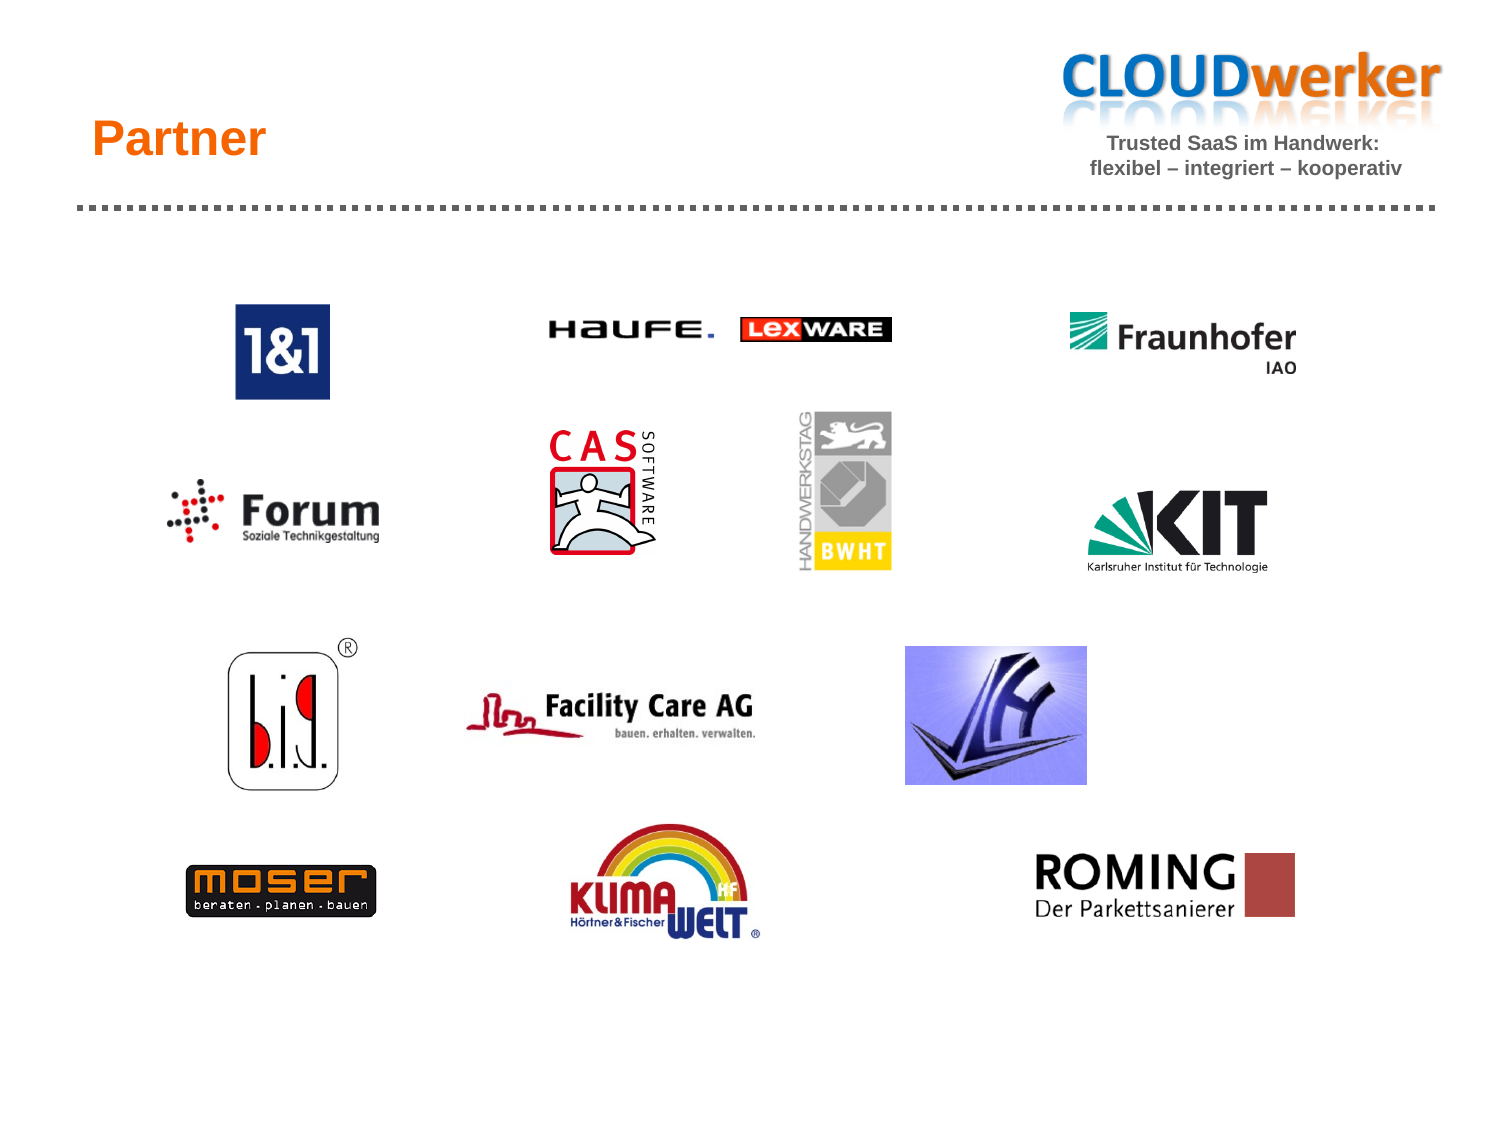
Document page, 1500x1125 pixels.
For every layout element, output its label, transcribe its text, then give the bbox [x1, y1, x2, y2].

picture [905, 645, 1087, 785]
picture [550, 429, 657, 555]
picture [167, 479, 380, 543]
picture [206, 636, 359, 793]
picture [1086, 490, 1268, 574]
title Partner [76, 18, 1011, 173]
picture [1036, 853, 1295, 917]
picture [235, 304, 330, 400]
picture [568, 822, 761, 940]
picture [464, 679, 761, 749]
picture [1057, 47, 1447, 147]
picture [1070, 312, 1296, 375]
picture [183, 861, 379, 919]
picture [797, 411, 893, 574]
picture [548, 316, 892, 343]
